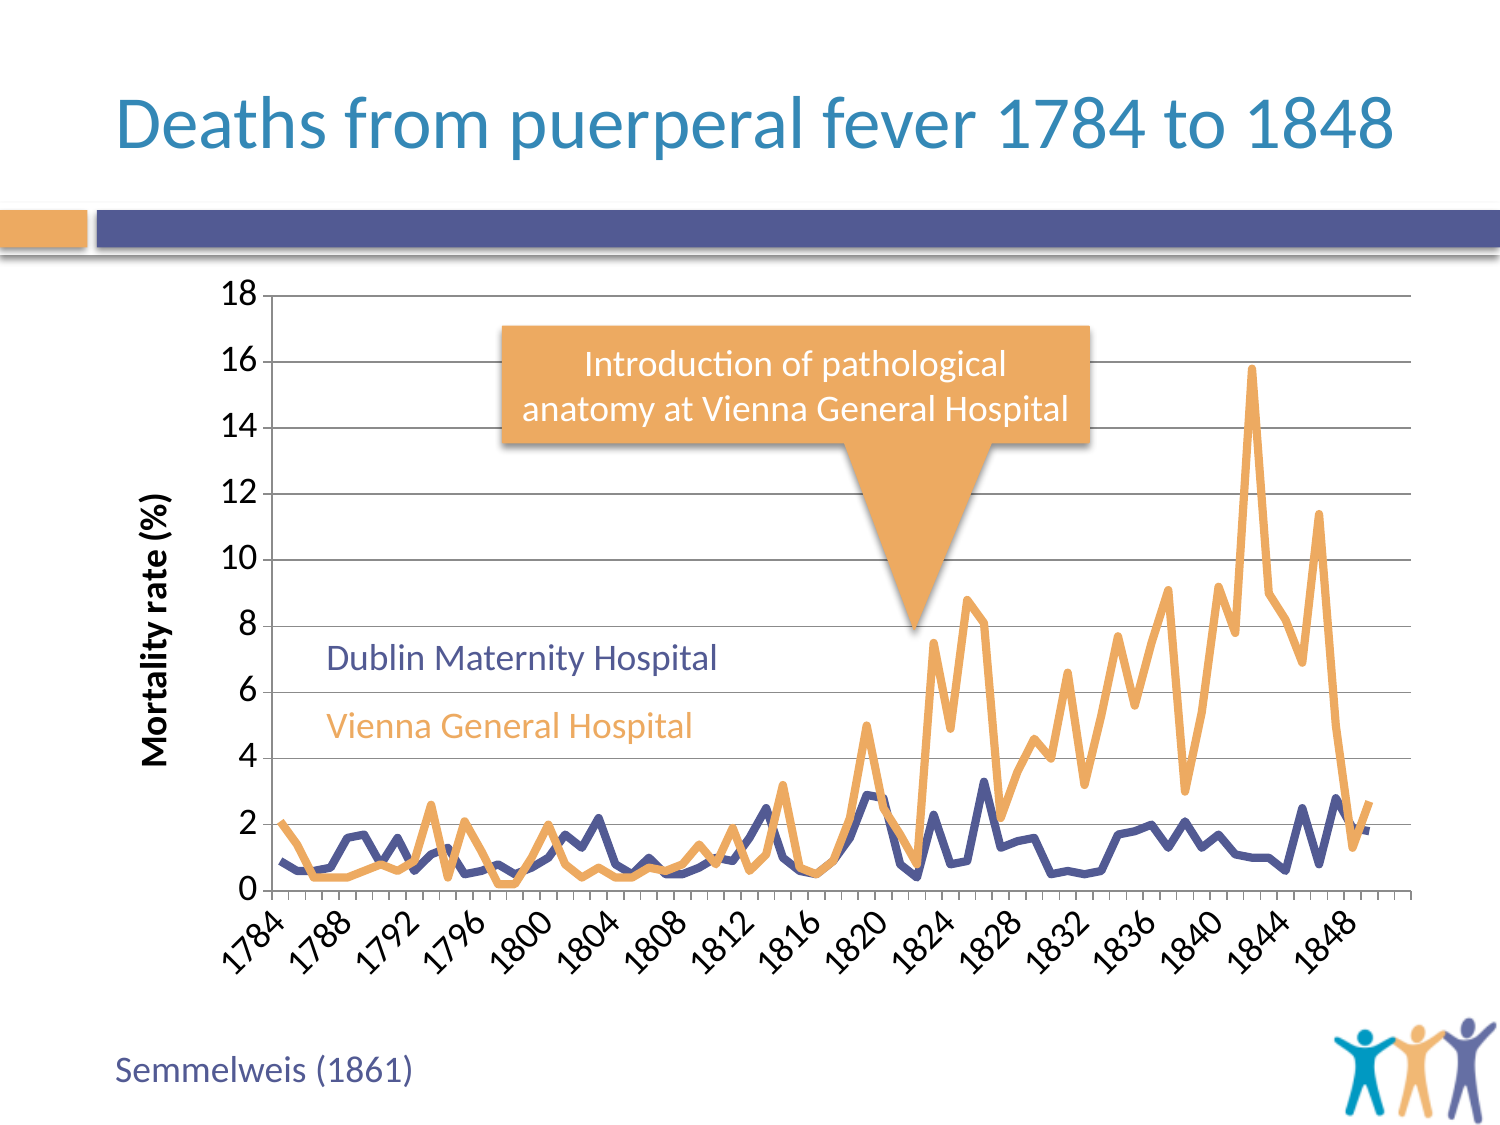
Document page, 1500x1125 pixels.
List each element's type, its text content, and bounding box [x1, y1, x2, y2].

text_box Semmelweis (1861) [100, 1037, 1053, 1098]
chart [100, 262, 1439, 1001]
title Deaths from puerperal fever 1784 to 1848 [100, 37, 1438, 200]
